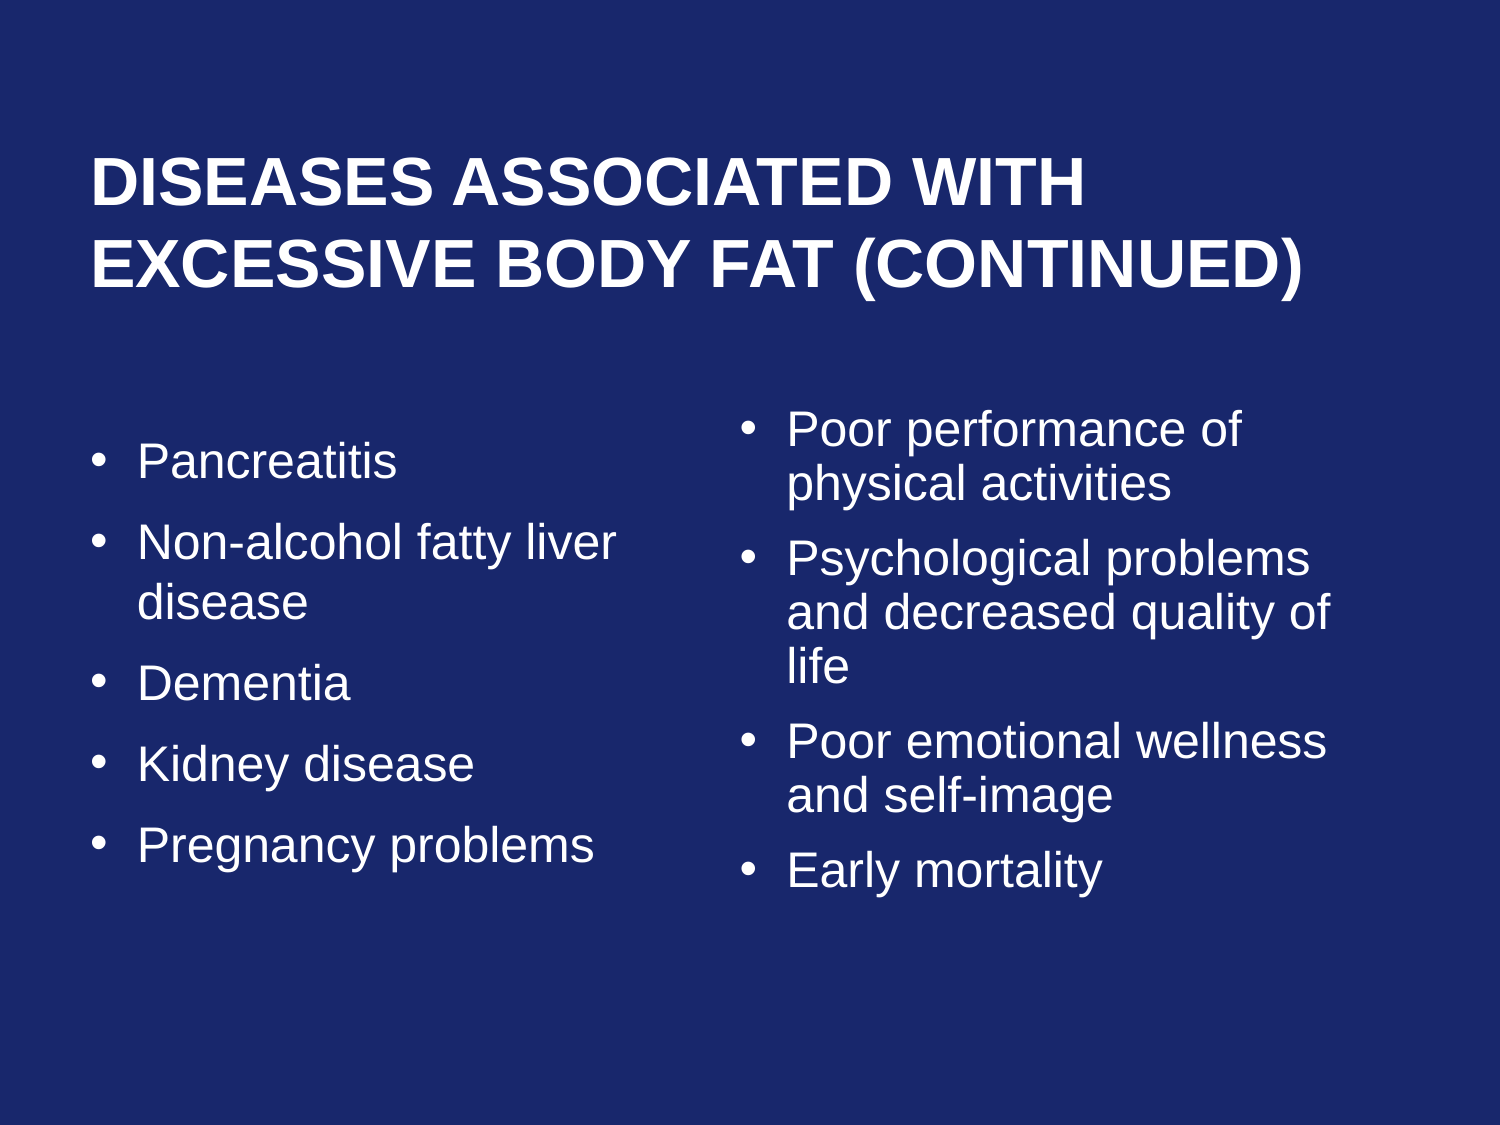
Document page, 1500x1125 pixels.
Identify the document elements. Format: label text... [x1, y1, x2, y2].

list Poor performance of physical activities Psychological problems and decreased quality of life Poor emotional wellness and self-image Early mortality [724, 351, 1350, 950]
list Pancreatitis Non-alcohol fatty liver disease Dementia Kidney disease Pregnancy problems [75, 351, 701, 950]
title Diseases Associated with Excessive Body Fat (Continued) [75, 99, 1350, 339]
